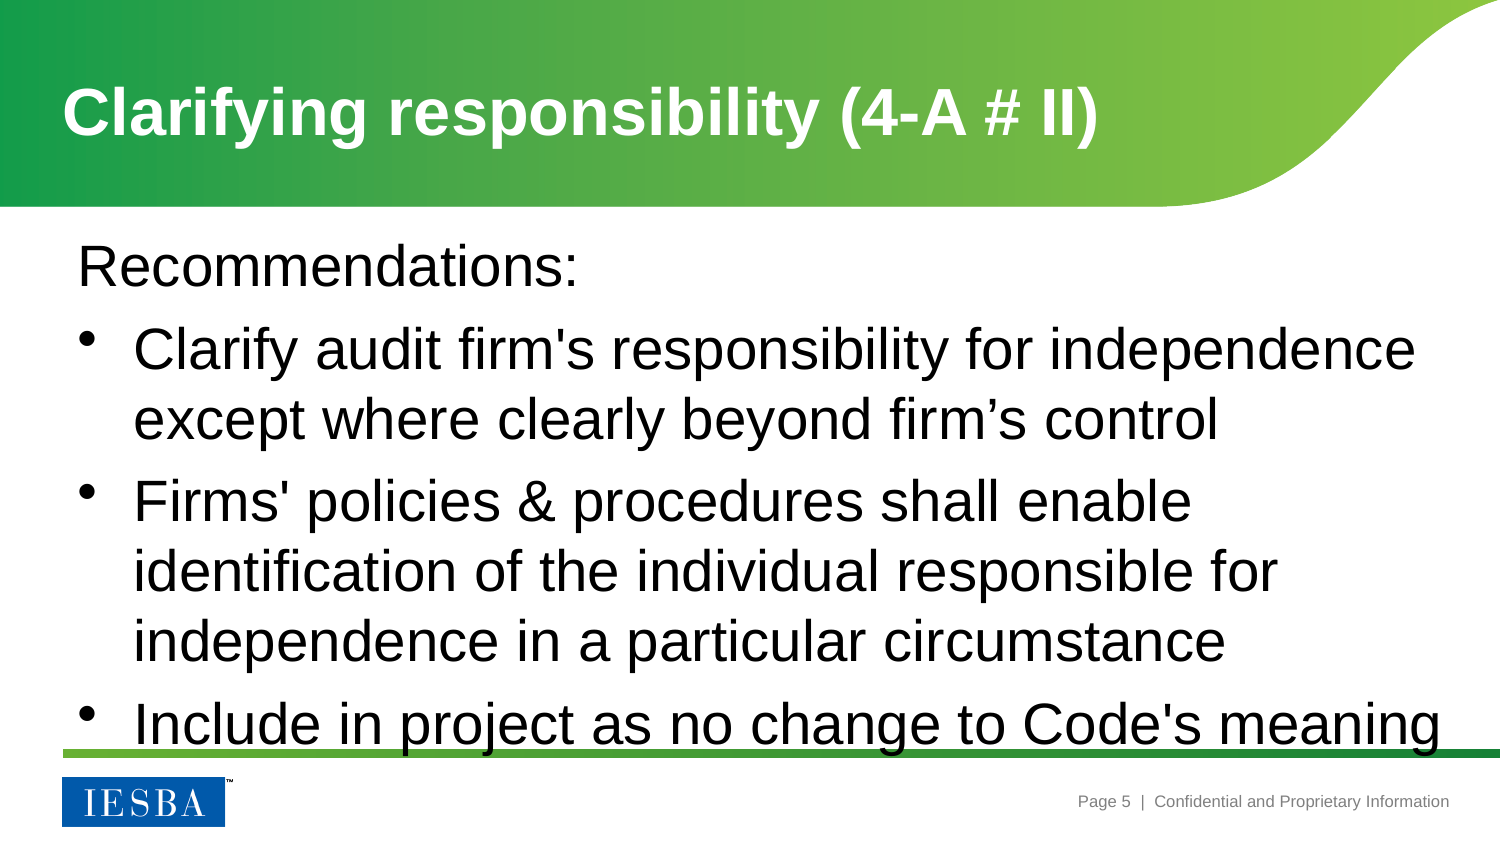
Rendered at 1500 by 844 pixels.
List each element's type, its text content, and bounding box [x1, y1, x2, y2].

title Clarifying responsibility (4-A # II) [62, 75, 1300, 142]
picture [62, 777, 233, 827]
picture [0, 0, 1500, 207]
list Recommendations: Clarify audit firm's responsibility for independence except where clearly beyond firm’s control Firms' policies & procedures shall enable identification of the individual responsible for independence in a particular circumstance Include in project as no change to Code's meaning [62, 220, 1463, 724]
